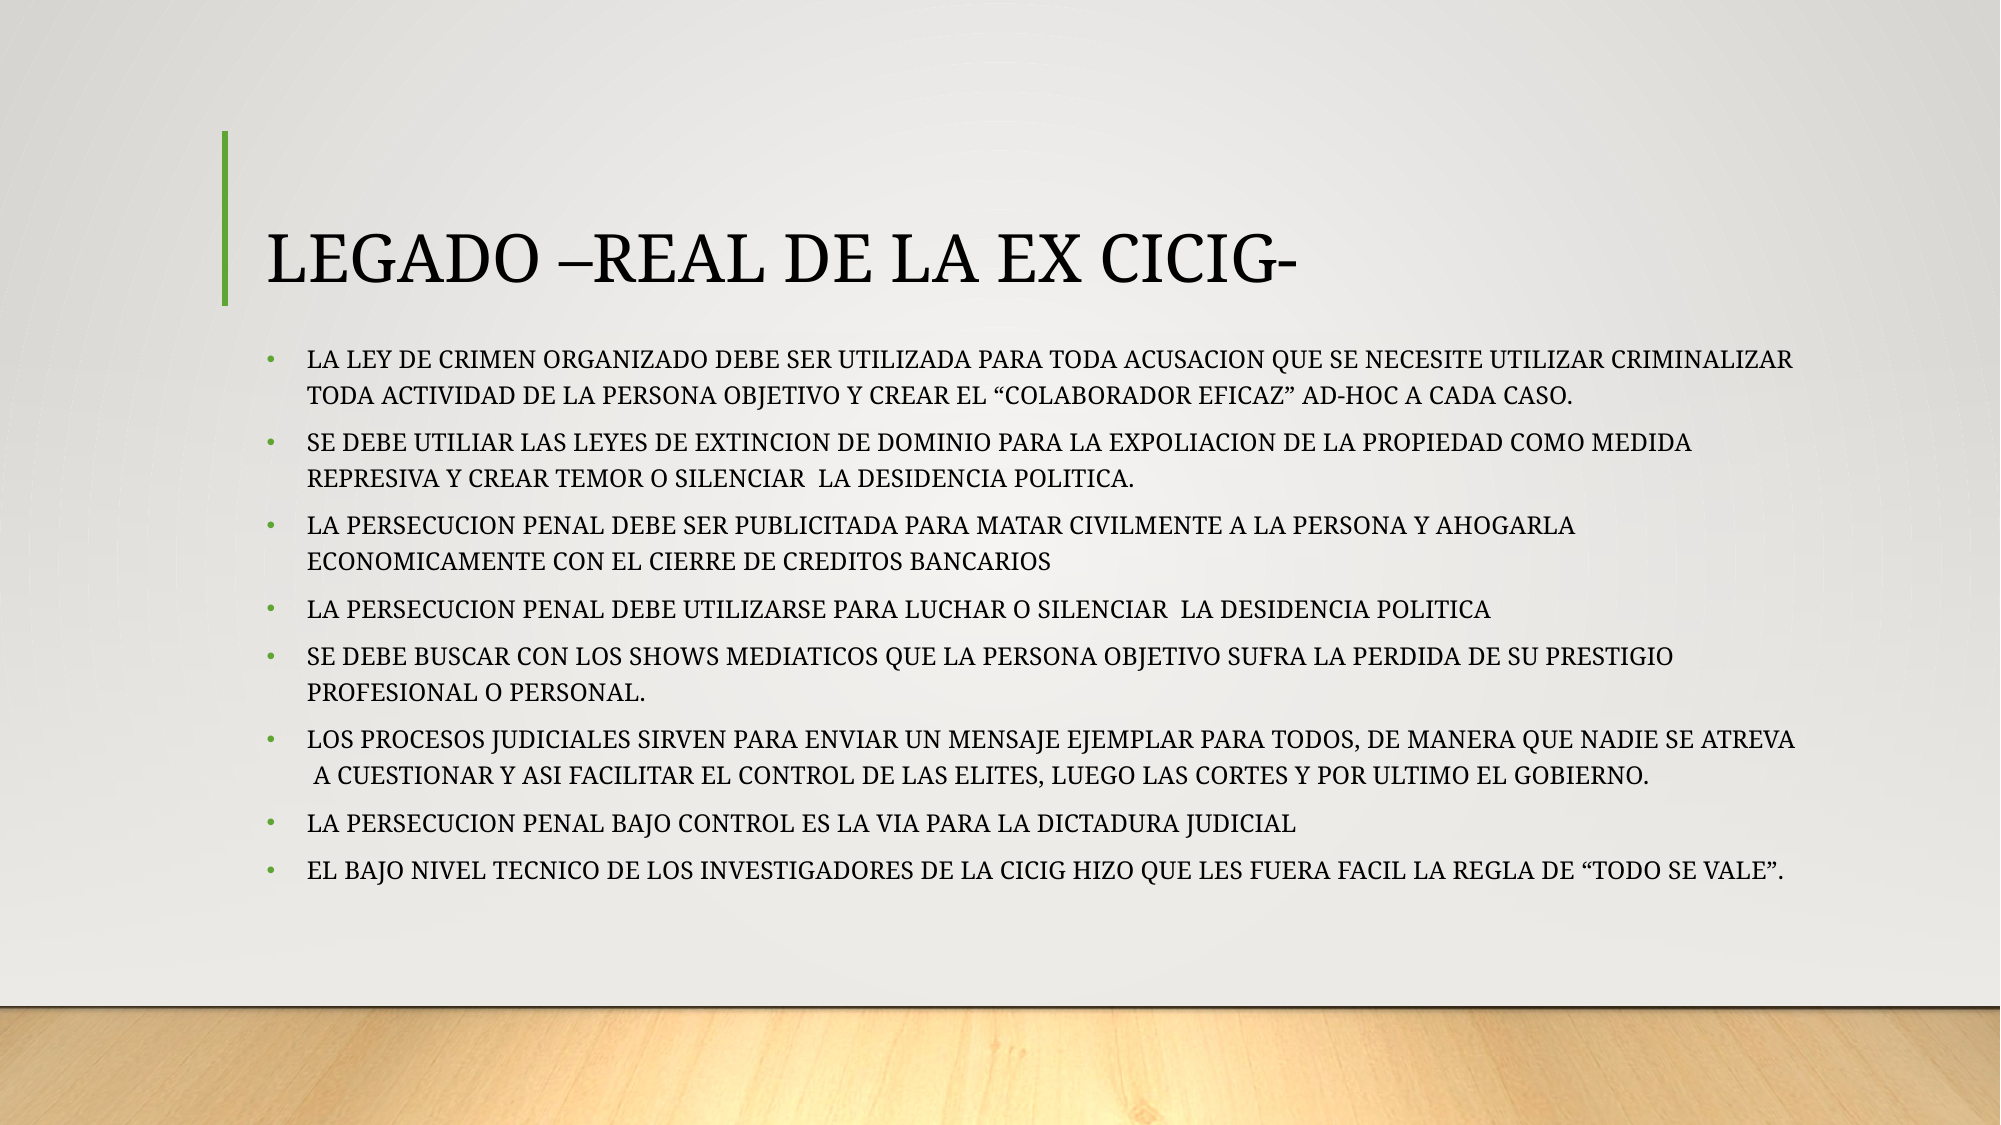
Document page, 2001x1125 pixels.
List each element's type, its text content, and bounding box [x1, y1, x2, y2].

picture [0, 1006, 2000, 1125]
title LEGADO –REAL DE LA EX CICIG- [251, 131, 1814, 305]
list LA LEY DE CRIMEN ORGANIZADO DEBE SER UTILIZADA PARA TODA ACUSACION QUE SE NECESITE UTILIZAR CRIMINALIZAR TODA ACTIVIDAD DE LA PERSONA OBJETIVO Y CREAR EL “COLABORADOR EFICAZ” AD-HOC A CADA CASO. SE DEBE UTILIAR LAS LEYES DE EXTINCION DE DOMINIO PARA LA EXPOLIACION DE LA PROPIEDAD COMO MEDIDA REPRESIVA Y CREAR TEMOR O SILENCIAR LA DESIDENCIA POLITICA. LA PERSECUCION PENAL DEBE SER PUBLICITADA PARA MATAR CIVILMENTE A LA PERSONA Y AHOGARLA ECONOMICAMENTE CON EL CIERRE DE CREDITOS BANCARIOS LA PERSECUCION PENAL DEBE UTILIZARSE PARA LUCHAR O SILENCIAR LA DESIDENCIA POLITICA SE DEBE BUSCAR CON LOS SHOWS MEDIATICOS QUE LA PERSONA OBJETIVO SUFRA LA PERDIDA DE SU PRESTIGIO PROFESIONAL O PERSONAL. LOS PROCESOS JUDICIALES SIRVEN PARA ENVIAR UN MENSAJE EJEMPLAR PARA TODOS, DE MANERA QUE NADIE SE ATREVA A CUESTIONAR Y ASI FACILITAR EL CONTROL DE LAS ELITES, LUEGO LAS CORTES Y POR ULTIMO EL GOBIERNO. LA PERSECUCION PENAL BAJO CONTROL ES LA VIA PARA LA DICTADURA JUDICIAL EL BAJO NIVEL TECNICO DE LOS INVESTIGADORES DE LA CICIG HIZO QUE LES FUERA FACIL LA REGLA DE “TODO SE VALE”. [251, 330, 1814, 897]
